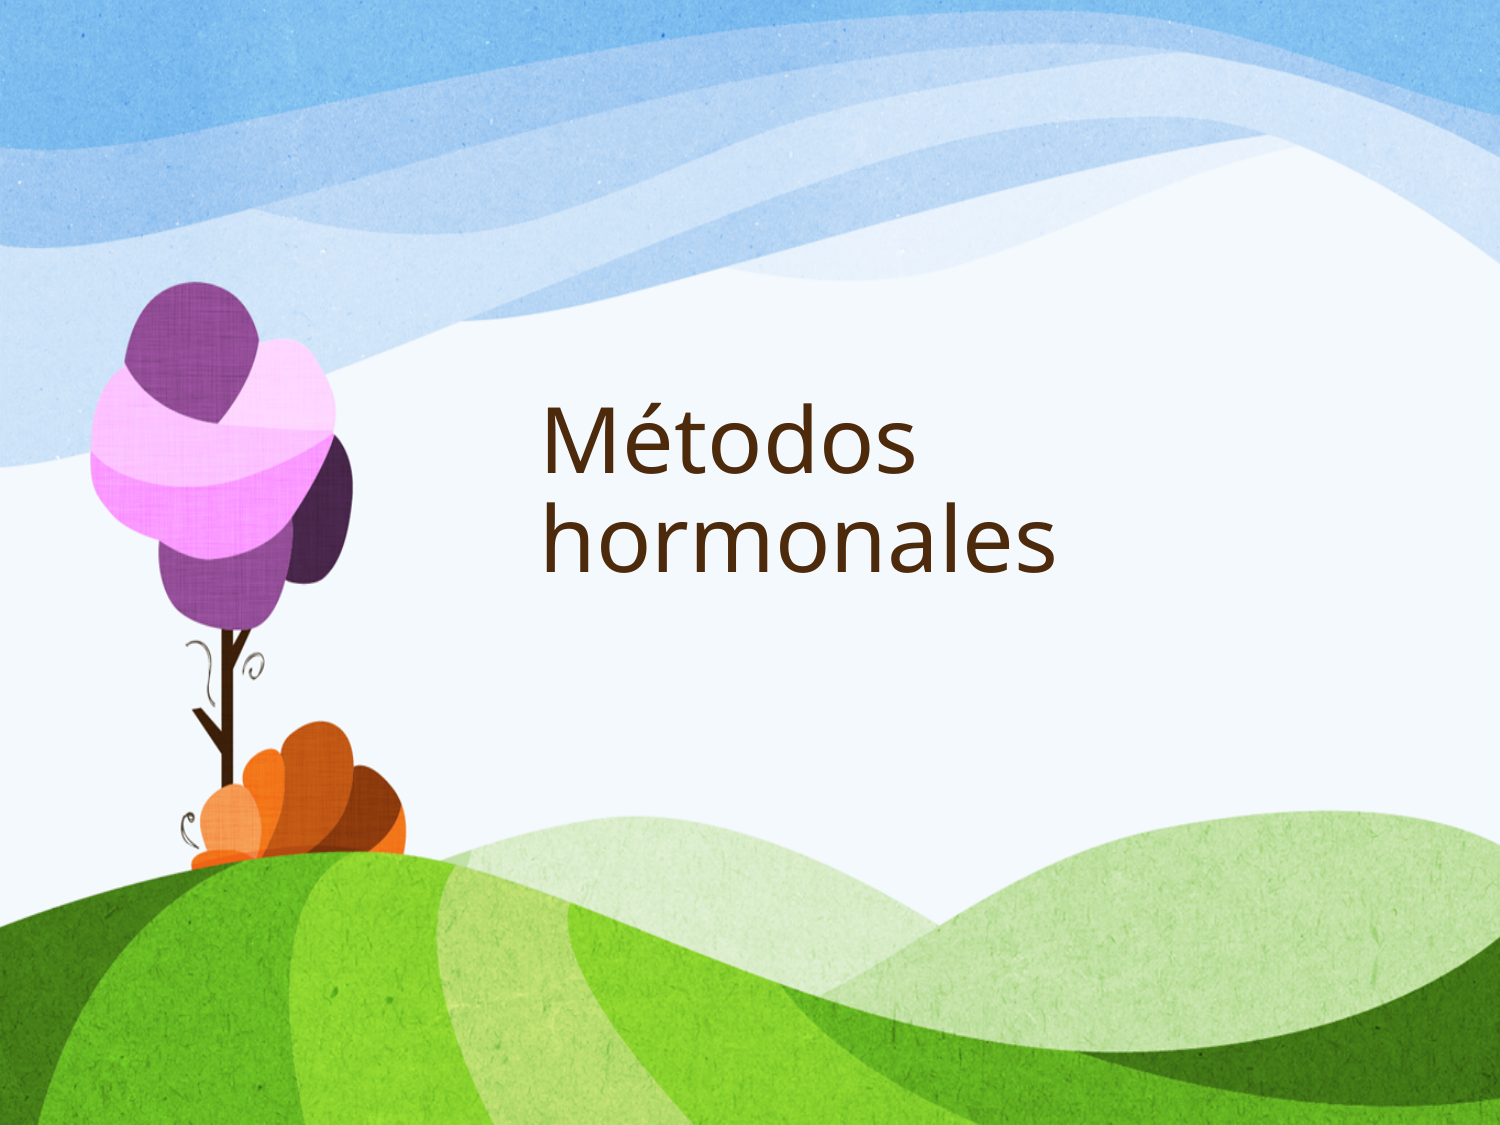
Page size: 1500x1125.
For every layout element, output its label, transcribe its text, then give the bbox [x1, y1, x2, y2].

title Métodos hormonales [524, 299, 1369, 600]
picture [0, 0, 1500, 1125]
